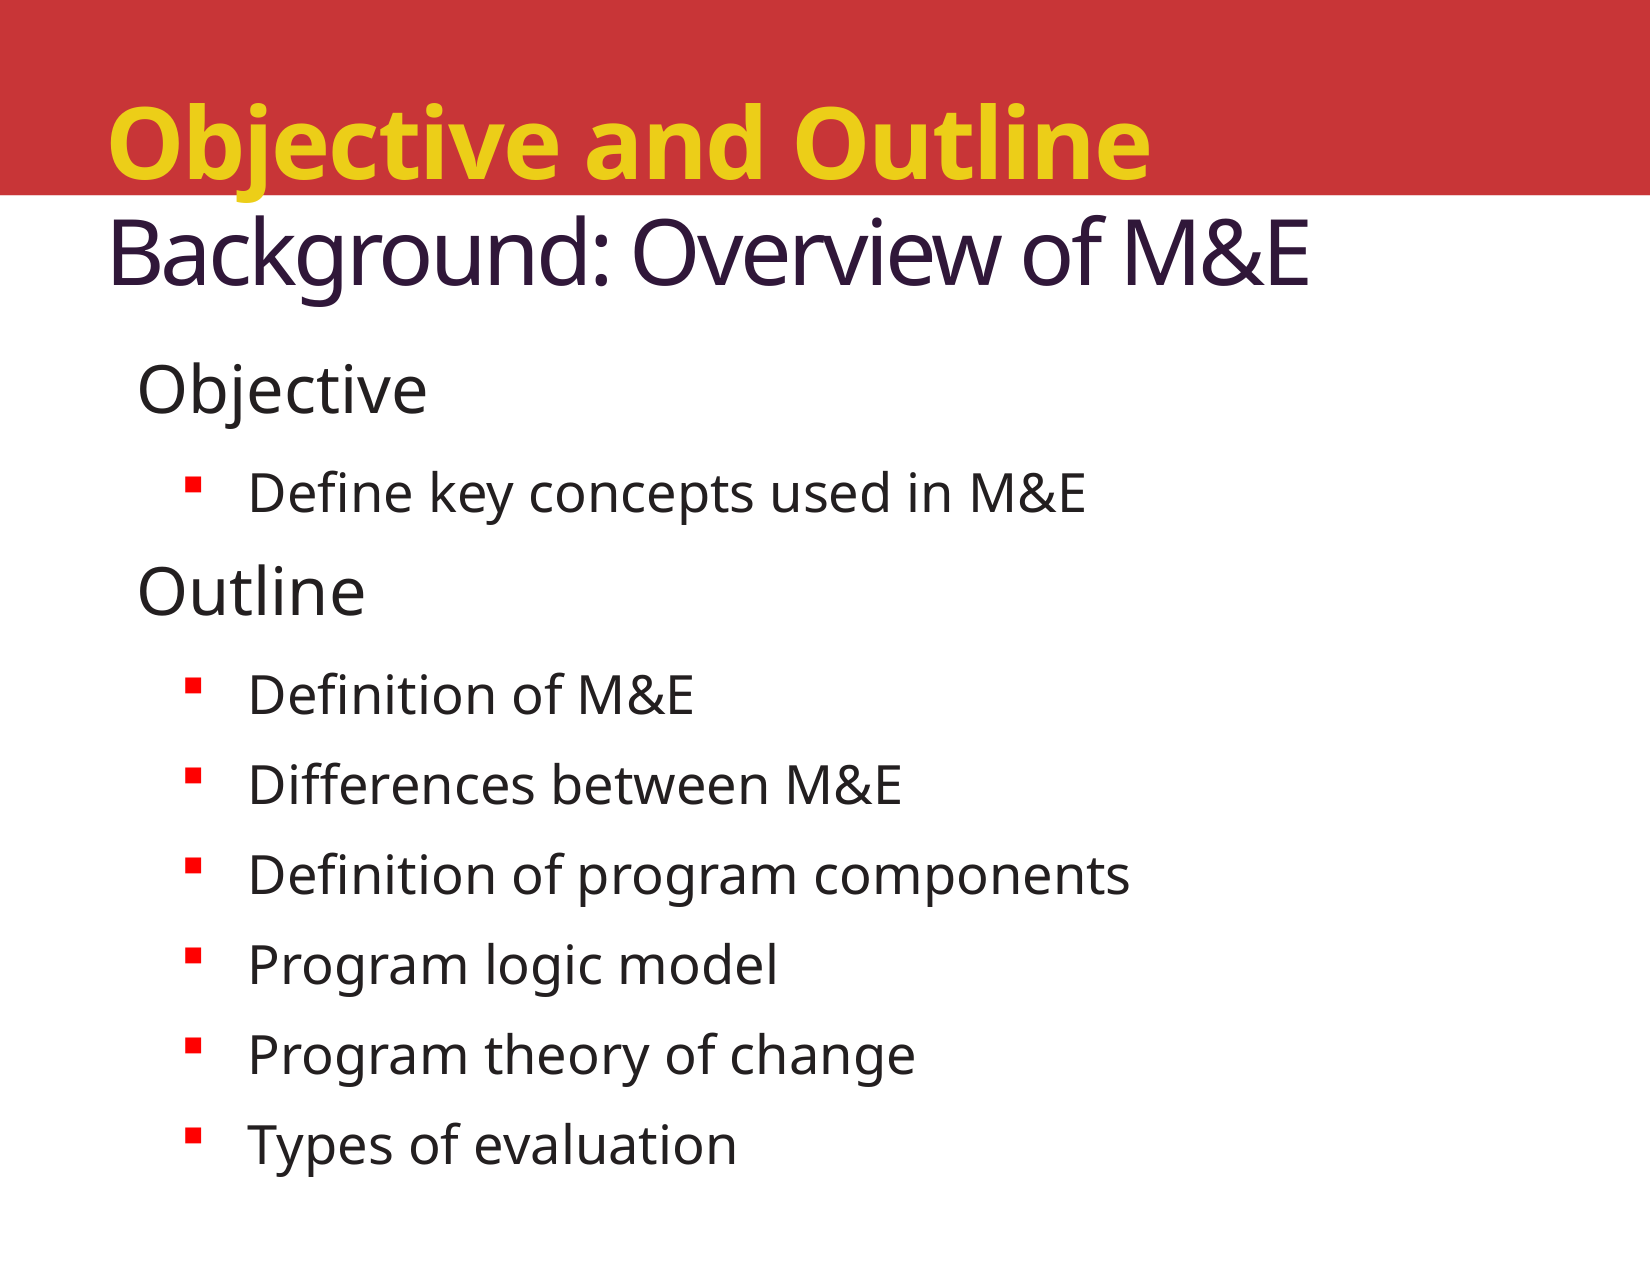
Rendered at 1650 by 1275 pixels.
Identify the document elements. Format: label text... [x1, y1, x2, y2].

text_box Objective and Outline Background: Overview of M&E [102, 84, 1597, 304]
text_box [0, 0, 1650, 196]
text_box Objective Define key concepts used in M&E Outline Definition of M&E Differences between M&E Definition of program components Program logic model Program theory of change Types of evaluation [134, 347, 1516, 1176]
